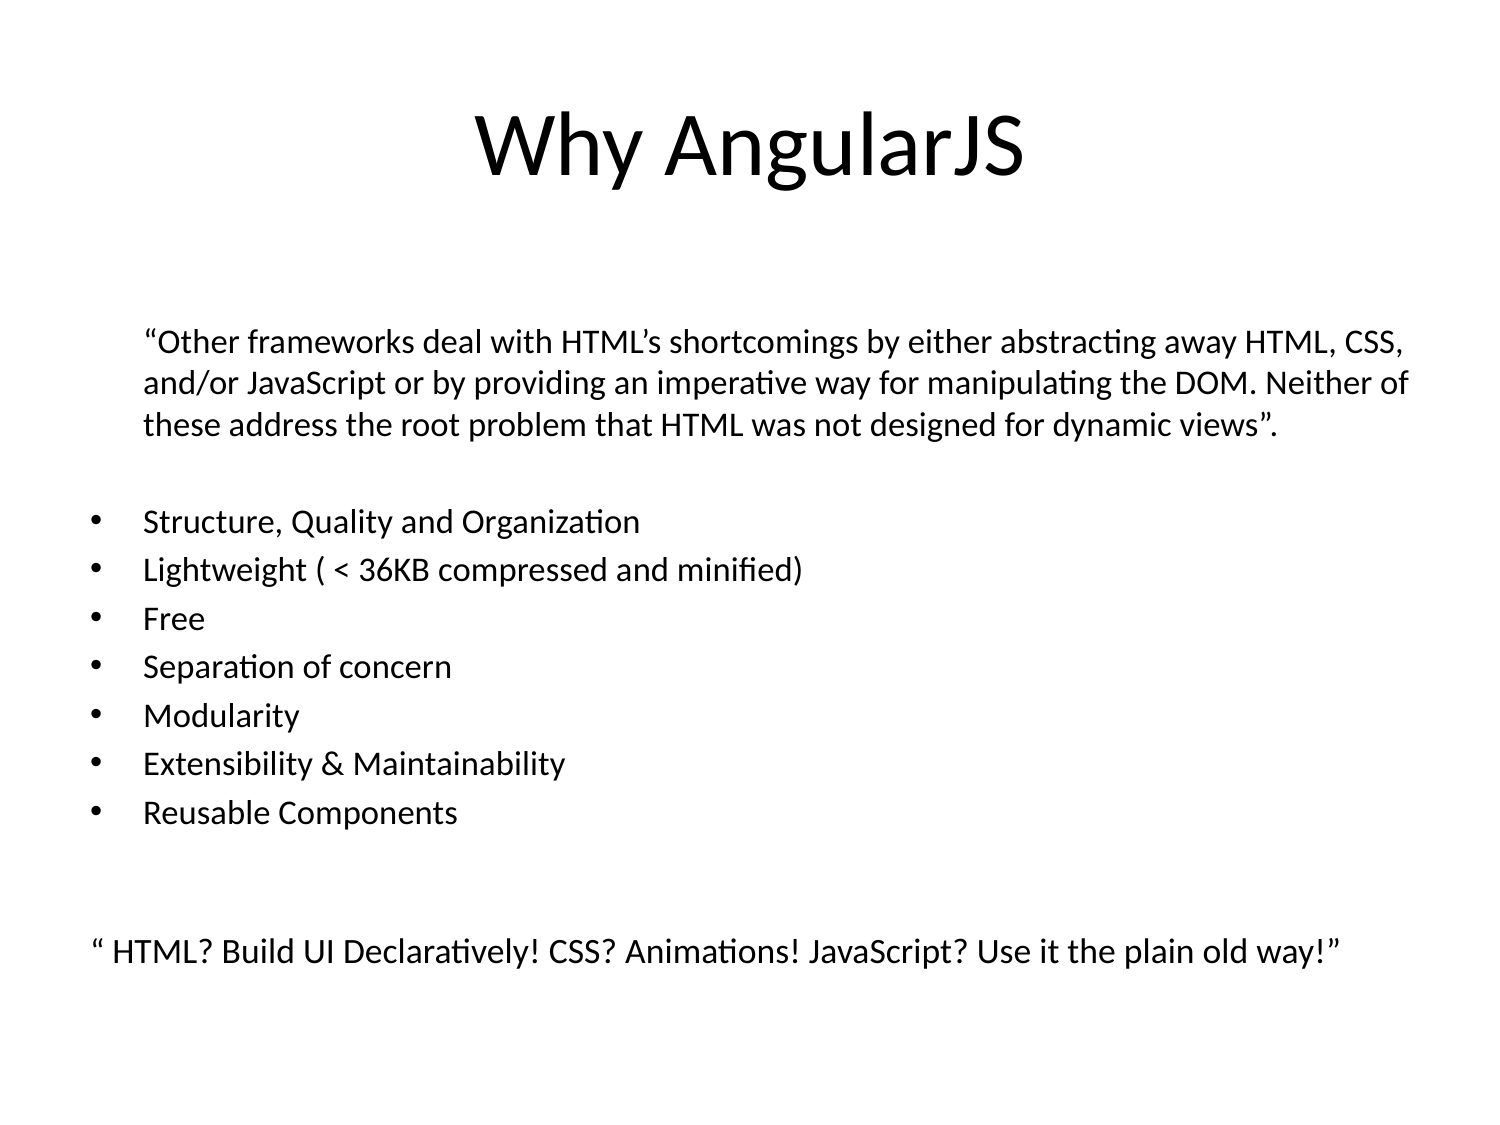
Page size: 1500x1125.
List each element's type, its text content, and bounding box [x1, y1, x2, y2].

list “Other frameworks deal with HTML’s shortcomings by either abstracting away HTML, CSS, and/or JavaScript or by providing an imperative way for manipulating the DOM. Neither of these address the root problem that HTML was not designed for dynamic views”. Structure, Quality and Organization Lightweight ( < 36KB compressed and minified) Free Separation of concern Modularity Extensibility & Maintainability Reusable Components “ HTML? Build UI Declaratively! CSS? Animations! JavaScript? Use it the plain old way!” [75, 262, 1425, 1005]
title Why AngularJS [75, 45, 1425, 233]
